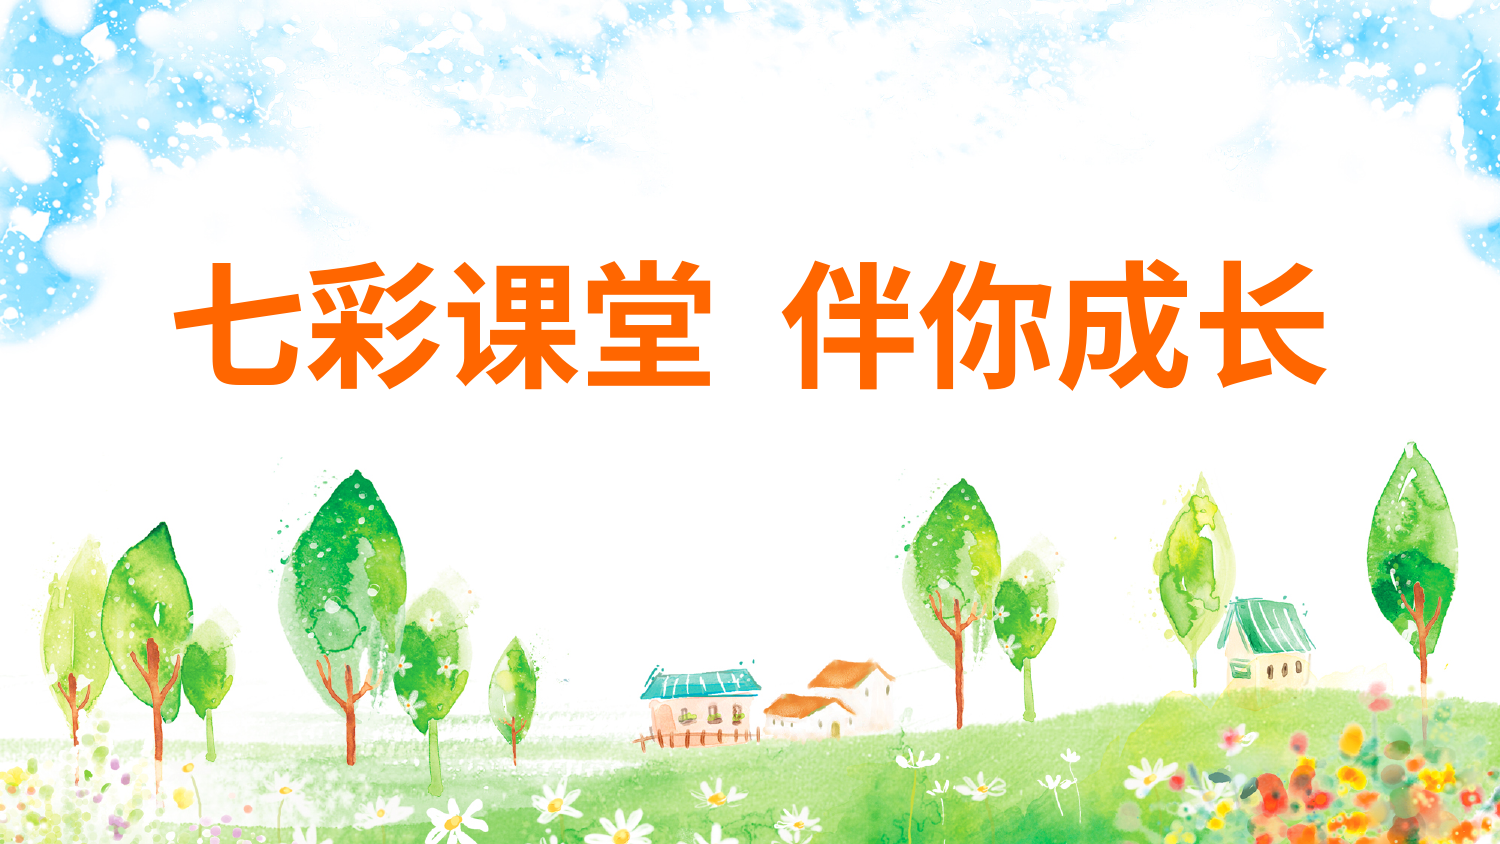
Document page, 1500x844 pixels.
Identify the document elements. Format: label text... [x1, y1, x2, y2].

text_box 七彩课堂 伴你成长 [153, 232, 1346, 413]
picture [0, 0, 1500, 844]
